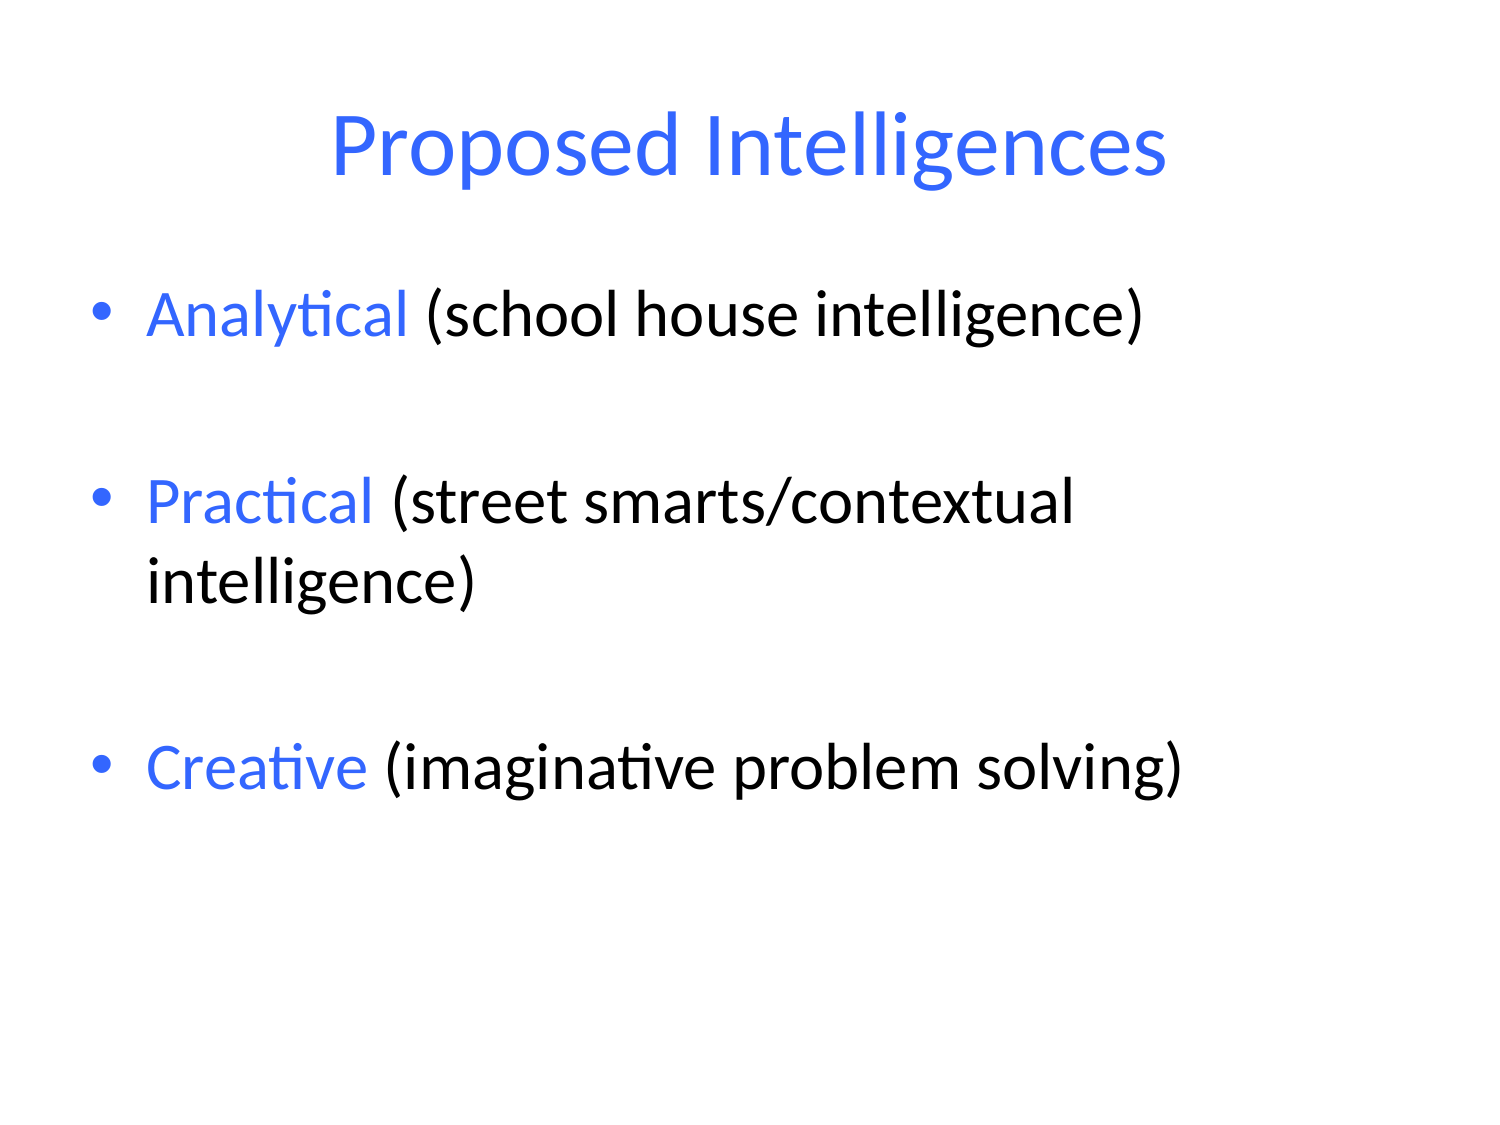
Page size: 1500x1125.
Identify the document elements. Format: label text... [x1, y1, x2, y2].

title Proposed Intelligences [75, 45, 1425, 233]
list Analytical (school house intelligence) Practical (street smarts/contextual intelligence) Creative (imaginative problem solving) [75, 262, 1425, 1005]
